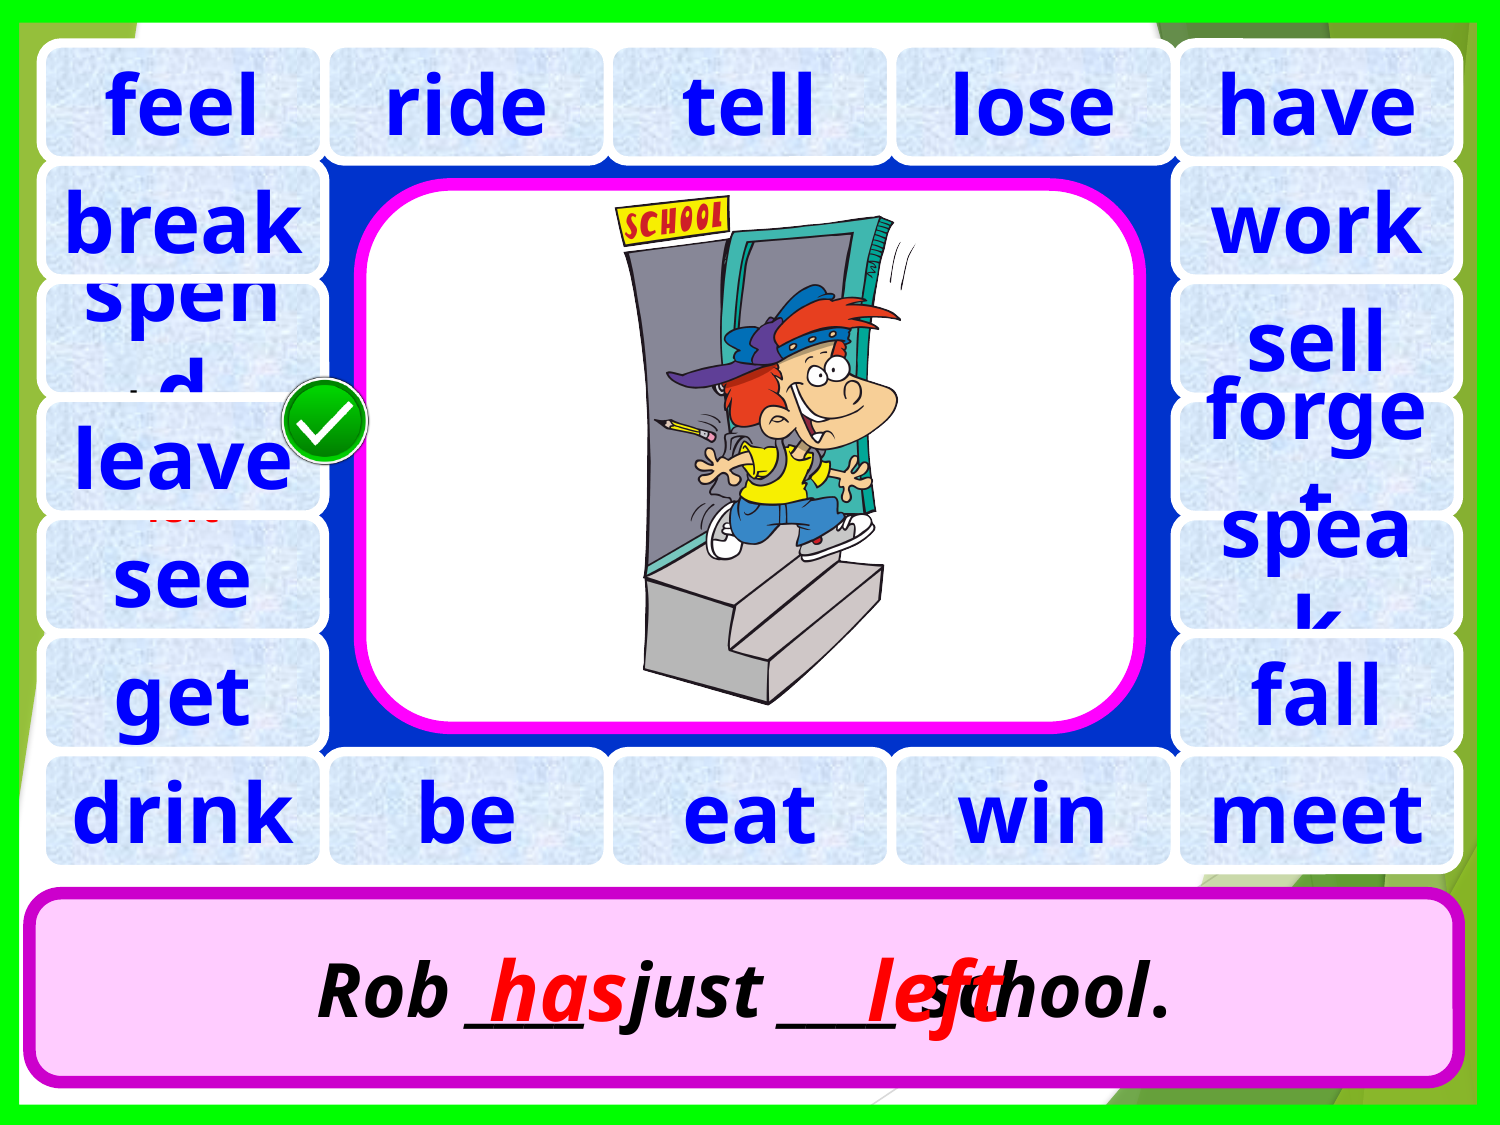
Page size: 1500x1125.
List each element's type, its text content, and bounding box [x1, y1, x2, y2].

text_box Rob ____ just ____ school. [27, 891, 1461, 1085]
text_box sell [1173, 277, 1461, 397]
text_box speak [1173, 514, 1461, 634]
text_box leave [39, 395, 327, 517]
text_box drink [39, 750, 324, 872]
text_box get [39, 631, 327, 751]
text_box be [323, 750, 610, 872]
text_box have [1175, 41, 1461, 161]
text_box has left [431, 930, 1105, 1046]
text_box [0, 0, 1500, 1125]
picture [613, 195, 916, 706]
text_box break [39, 161, 327, 281]
text_box spend [39, 279, 327, 397]
text_box meet [1175, 752, 1461, 872]
text_box see [39, 515, 327, 633]
text_box [314, 151, 1186, 762]
text_box lose [890, 41, 1177, 163]
picture [276, 372, 373, 469]
text_box forget [1173, 395, 1461, 515]
text_box [358, 182, 1142, 730]
text_box feel [39, 41, 327, 163]
text_box win [890, 750, 1177, 872]
text_box tell [608, 41, 892, 163]
text_box eat [608, 750, 892, 872]
text_box ride [325, 41, 610, 163]
text_box work [1173, 159, 1461, 279]
text_box fall [1173, 631, 1461, 754]
